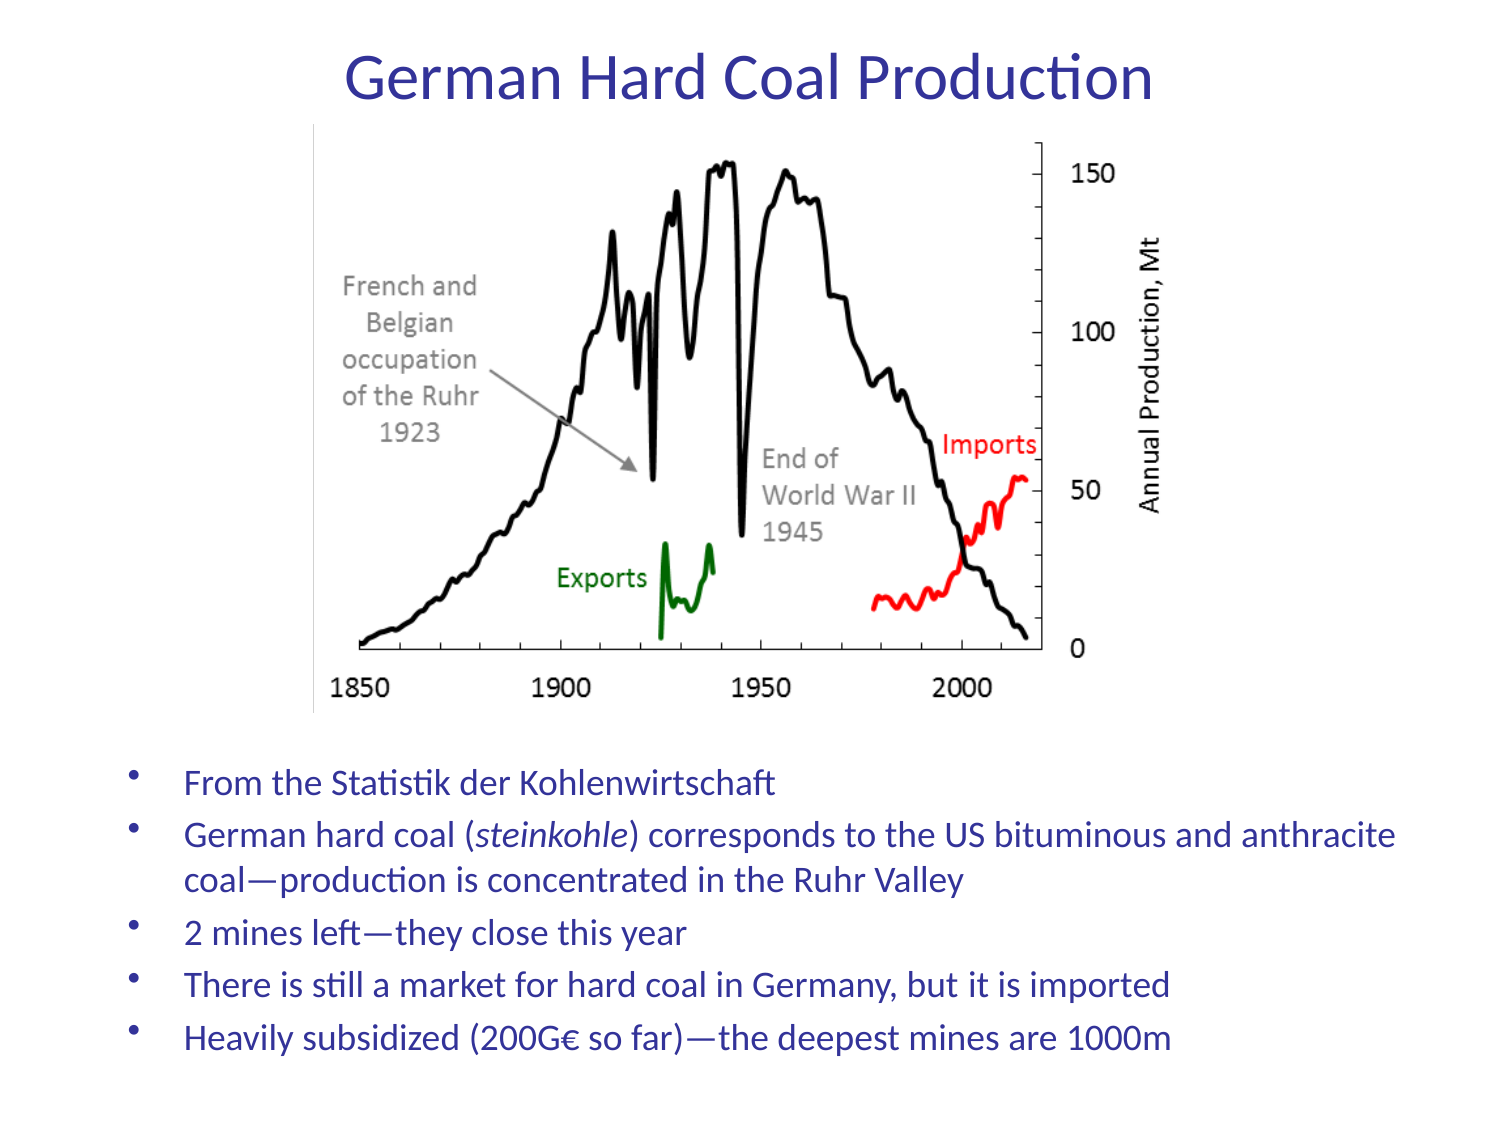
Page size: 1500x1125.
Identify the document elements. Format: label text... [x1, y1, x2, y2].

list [312, 124, 1172, 713]
title German Hard Coal Production [75, 32, 1425, 113]
list From the Statistik der Kohlenwirtschaft German hard coal (steinkohle) corresponds to the US bituminous and anthracite coal—production is concentrated in the Ruhr Valley 2 mines left—they close this year There is still a market for hard coal in Germany, but it is imported Heavily subsidized (200G€ so far)—the deepest mines are 1000m [112, 750, 1425, 1088]
